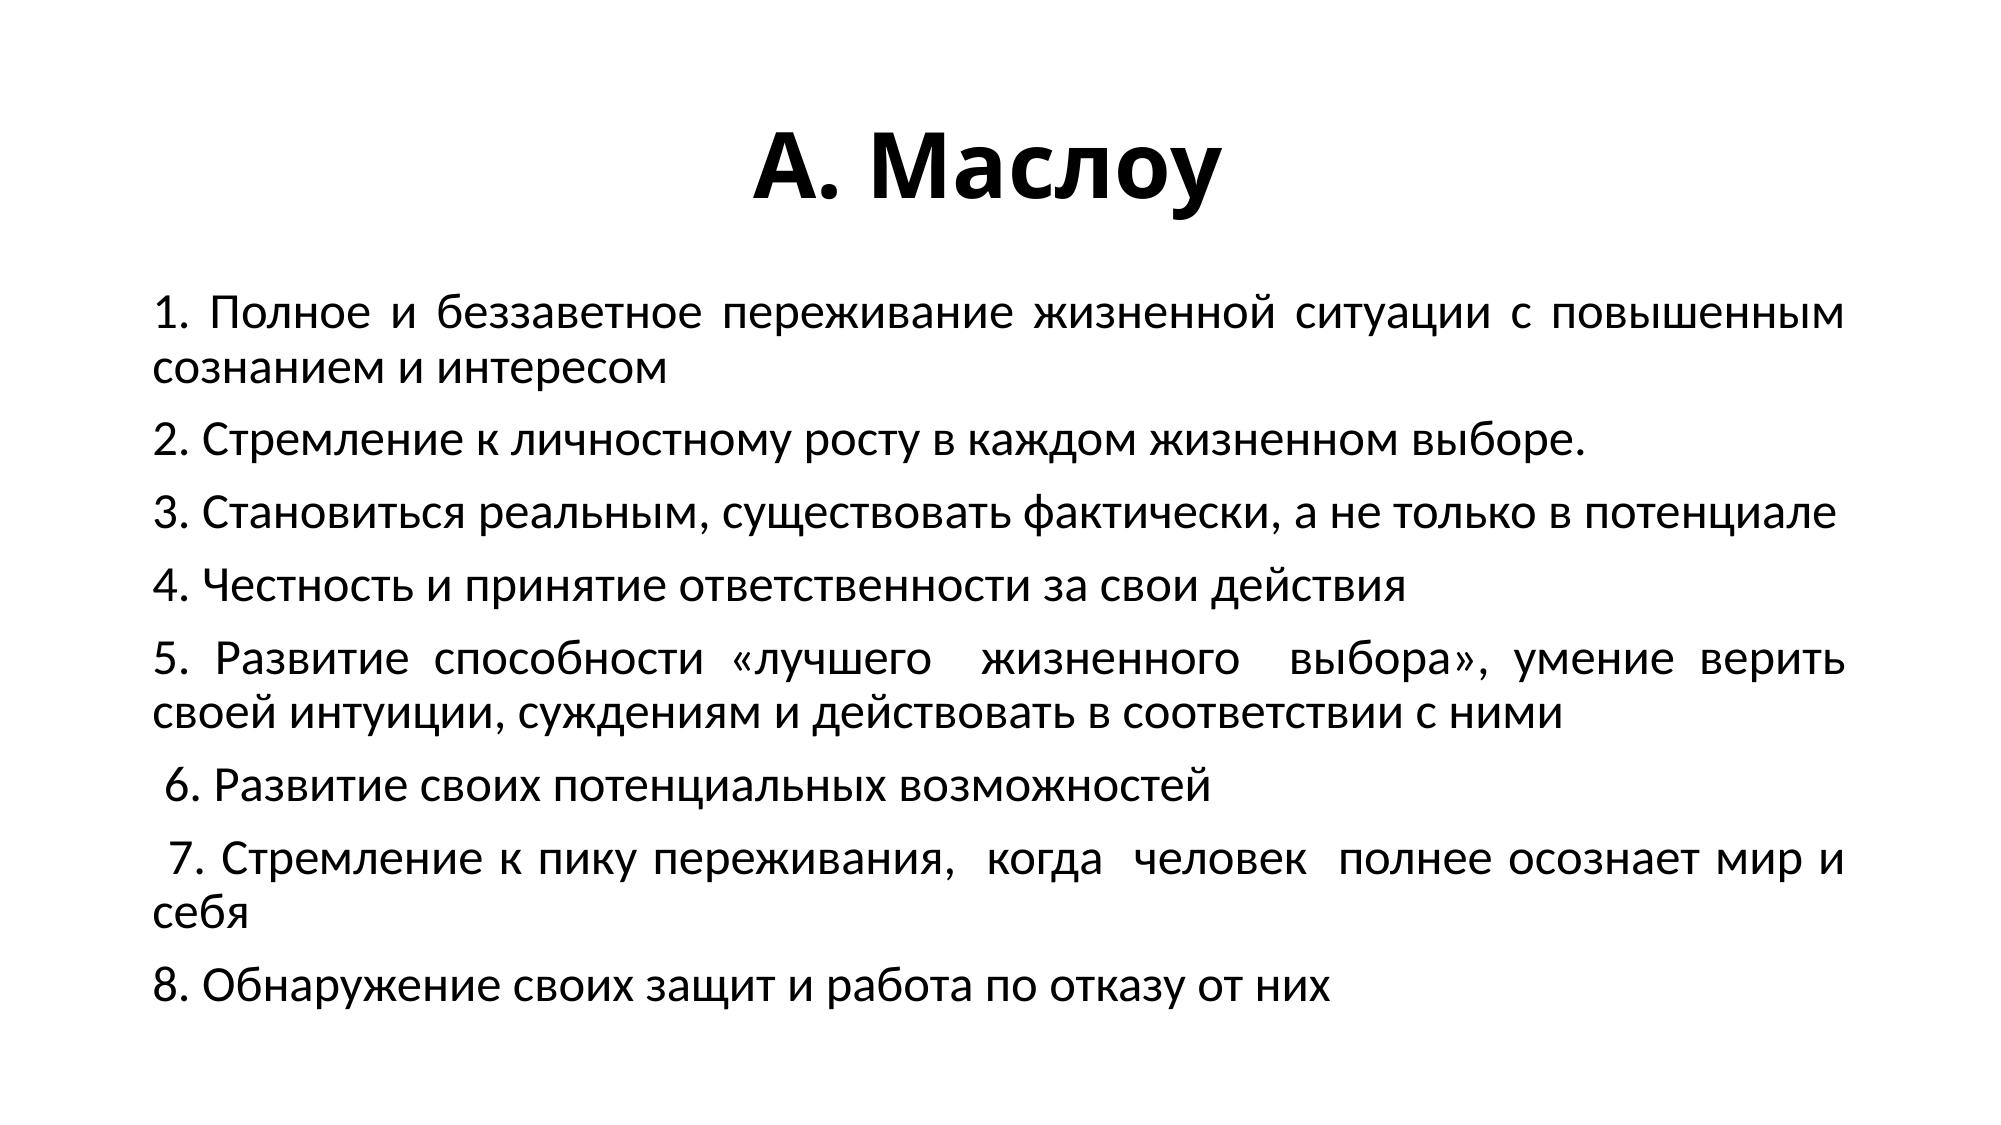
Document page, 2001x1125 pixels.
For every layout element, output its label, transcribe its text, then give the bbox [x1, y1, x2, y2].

title А. Маслоу [137, 59, 1863, 277]
list 1. Полное и беззаветное переживание жизненной ситуации с повышенным сознанием и интересом 2. Стремление к личностному росту в каждом жизненном выборе. 3. Становиться реальным, существовать фактически, а не только в потенциале 4. Честность и принятие ответственности за свои действия 5. Развитие способности «лучшего жизненного выбора», умение верить своей интуиции, суждениям и действовать в соответствии с ними 6. Развитие своих потенциальных возможностей 7. Стремление к пику переживания, когда человек полнее осознает мир и себя 8. Обнаружение своих защит и работа по отказу от них [137, 277, 1863, 1064]
